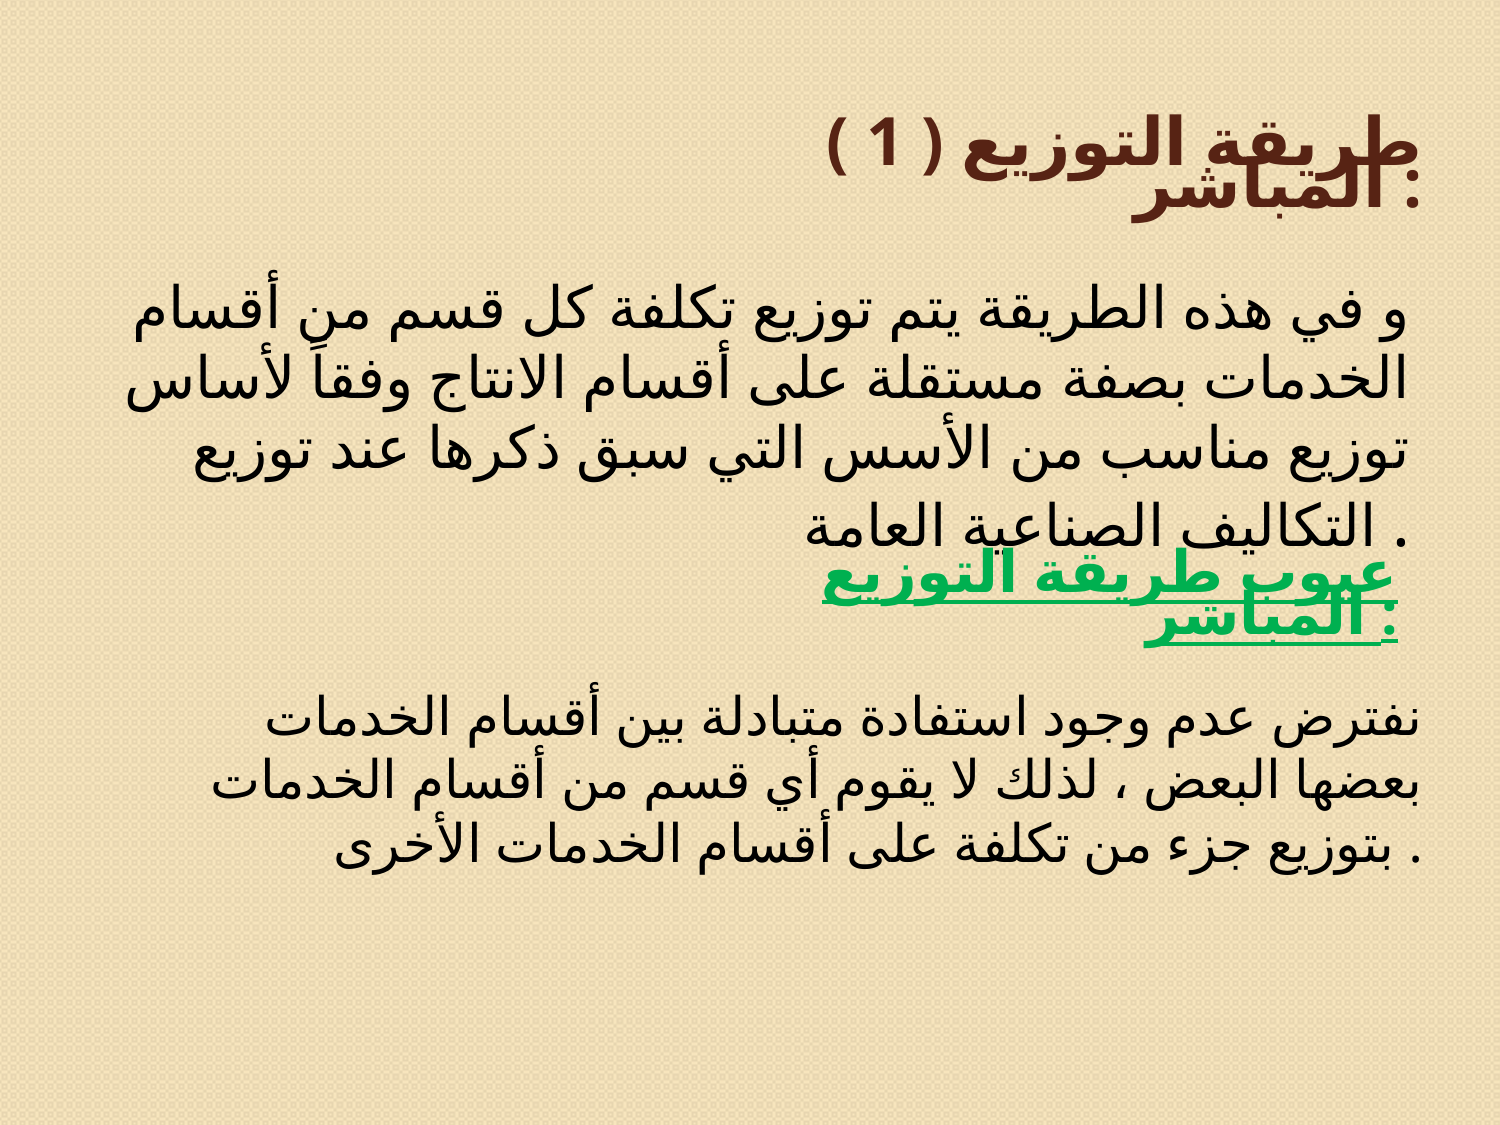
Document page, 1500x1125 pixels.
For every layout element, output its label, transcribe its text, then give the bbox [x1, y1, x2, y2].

text_box عيوب طريقة التوزيع المباشر : [674, 524, 1413, 654]
list و في هذه الطريقة يتم توزيع تكلفة كل قسم من أقسام الخدمات بصفة مستقلة على أقسام الانتاج وفقاً لأساس توزيع مناسب من الأسس التي سبق ذكرها عند توزيع التكاليف الصناعية العامة . [87, 262, 1425, 513]
text_box نفترض عدم وجود استفادة متبادلة بين أقسام الخدمات بعضها البعض ، لذلك لا يقوم أي قسم من أقسام الخدمات بتوزيع جزء من تكلفة على أقسام الخدمات الأخرى . [99, 675, 1438, 925]
title ( 1 ) طريقة التوزيع المباشر : [699, 99, 1438, 229]
